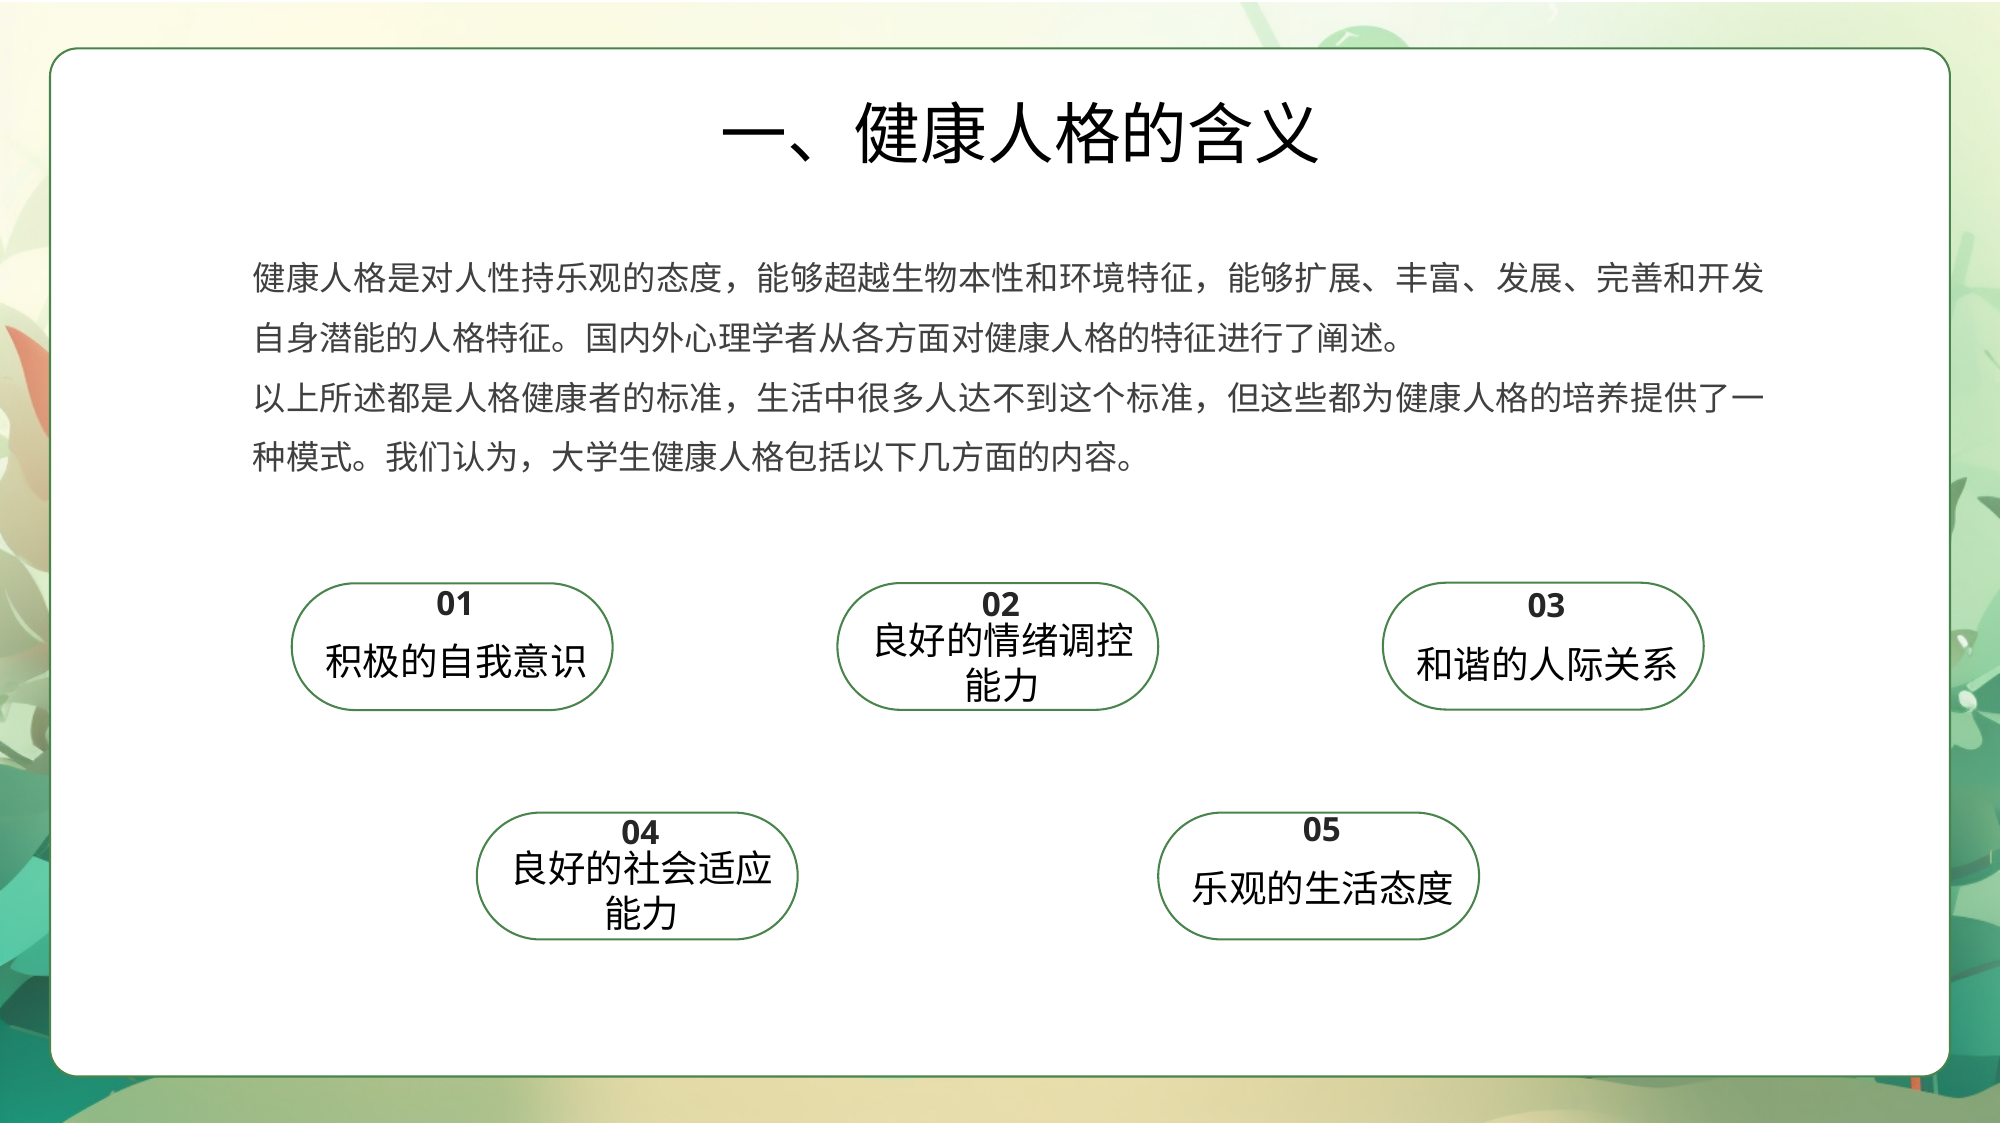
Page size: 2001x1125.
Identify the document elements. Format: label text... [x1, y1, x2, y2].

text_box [476, 803, 801, 944]
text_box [837, 575, 1161, 761]
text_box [291, 573, 615, 710]
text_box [1158, 800, 1482, 940]
text_box 健康人格是对人性持乐观的态度，能够超越生物本性和环境特征，能够扩展、丰富、发展、完善和开发自身潜能的人格特征。国内外心理学者从各方面对健康人格的特征进行了阐述。 以上所述都是人格健康者的标准，生活中很多人达不到这个标准，但这些都为健康人格的培养提供了一种模式。我们认为，大学生健康人格包括以下几方面的内容。 [238, 229, 1780, 484]
text_box 一、健康人格的含义 [459, 84, 1583, 180]
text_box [1382, 576, 1706, 710]
picture [0, 2, 2000, 1123]
